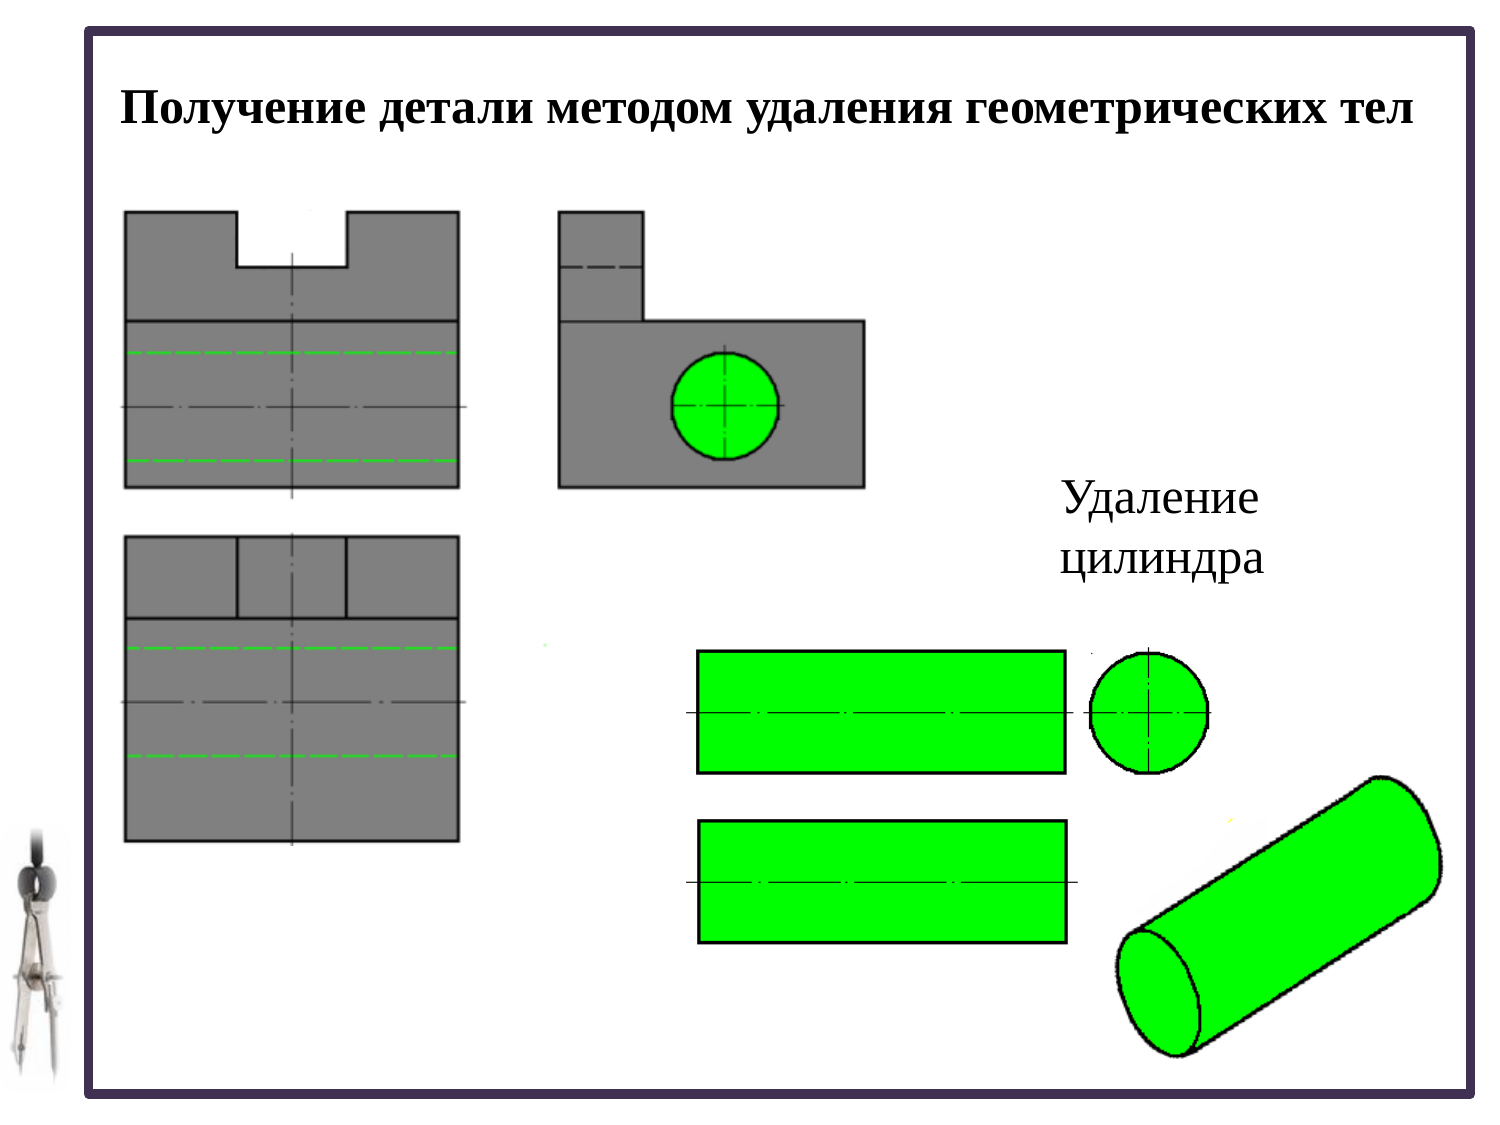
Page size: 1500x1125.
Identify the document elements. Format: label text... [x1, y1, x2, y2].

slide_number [75, 1042, 425, 1103]
text_box [86, 29, 1473, 1096]
picture [111, 207, 1447, 1082]
text_box Получение детали методом удаления геометрических тел [100, 66, 1436, 142]
text_box Удаление цилиндра [1045, 456, 1353, 591]
picture [0, 822, 72, 1095]
